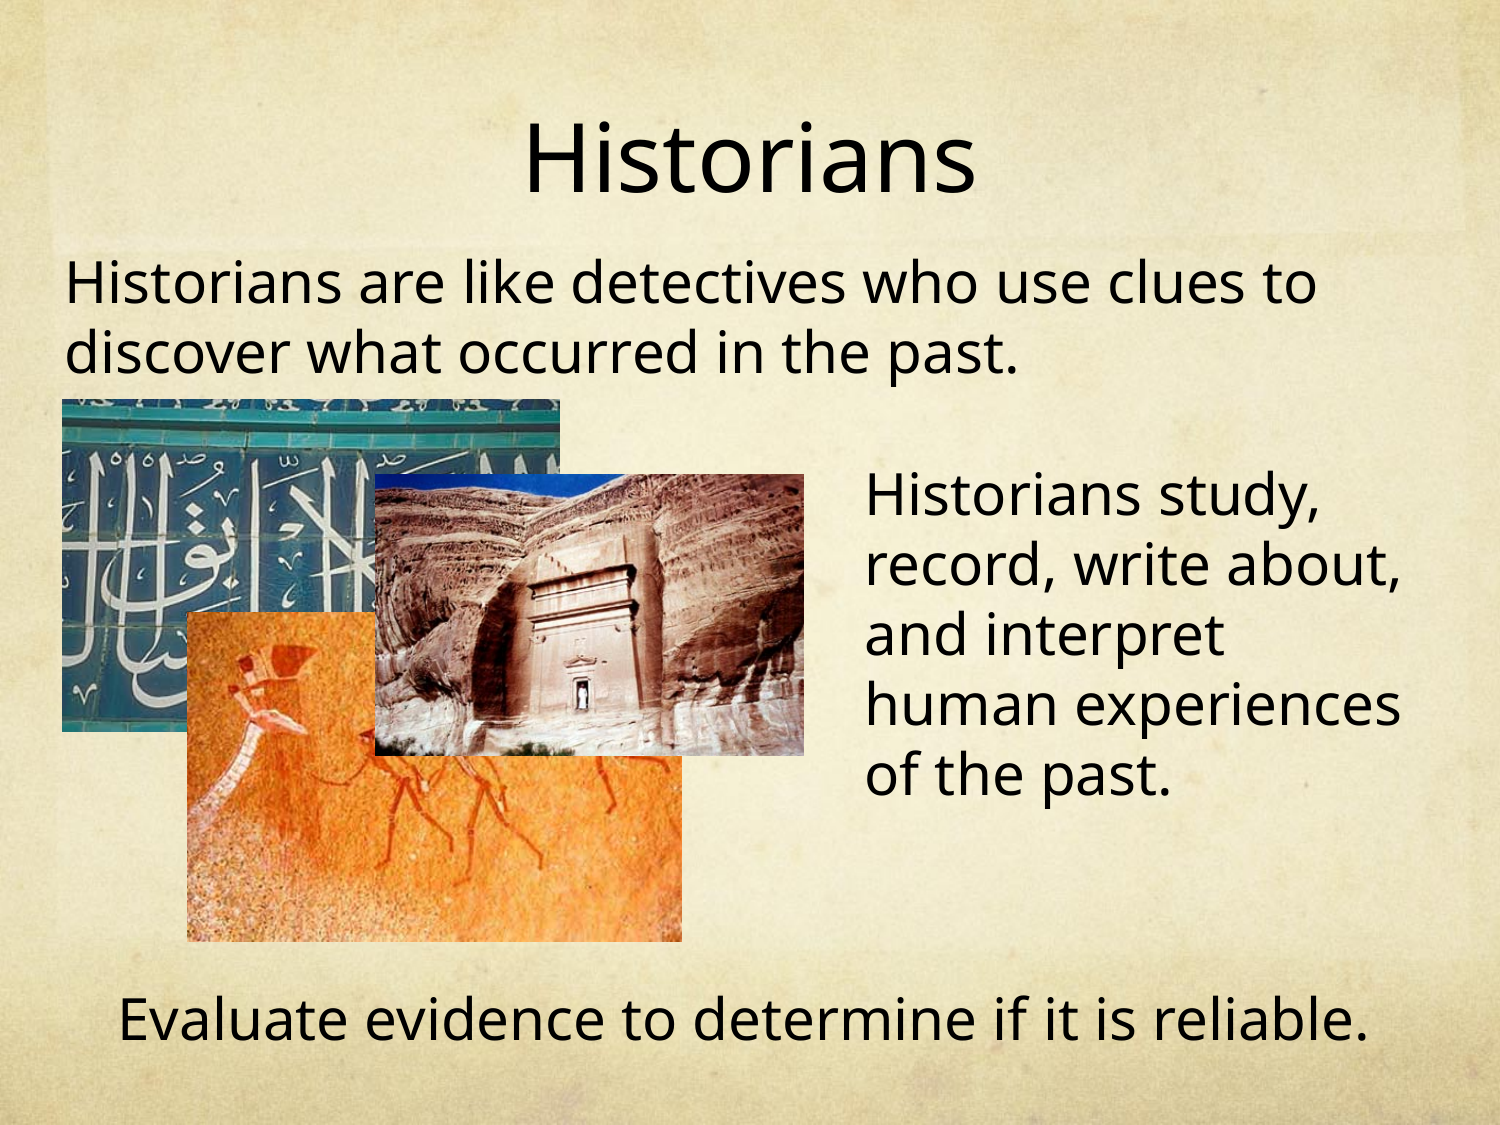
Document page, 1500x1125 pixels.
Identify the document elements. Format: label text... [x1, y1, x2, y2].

text_box Historians study, record, write about, and interpret human experiences of the past. [849, 450, 1450, 815]
text_box Evaluate evidence to determine if it is reliable. [37, 975, 1450, 1060]
picture [0, 0, 1500, 1125]
text_box Historians are like detectives who use clues to discover what occurred in the past. [49, 237, 1463, 393]
title Historians [150, 82, 1350, 225]
